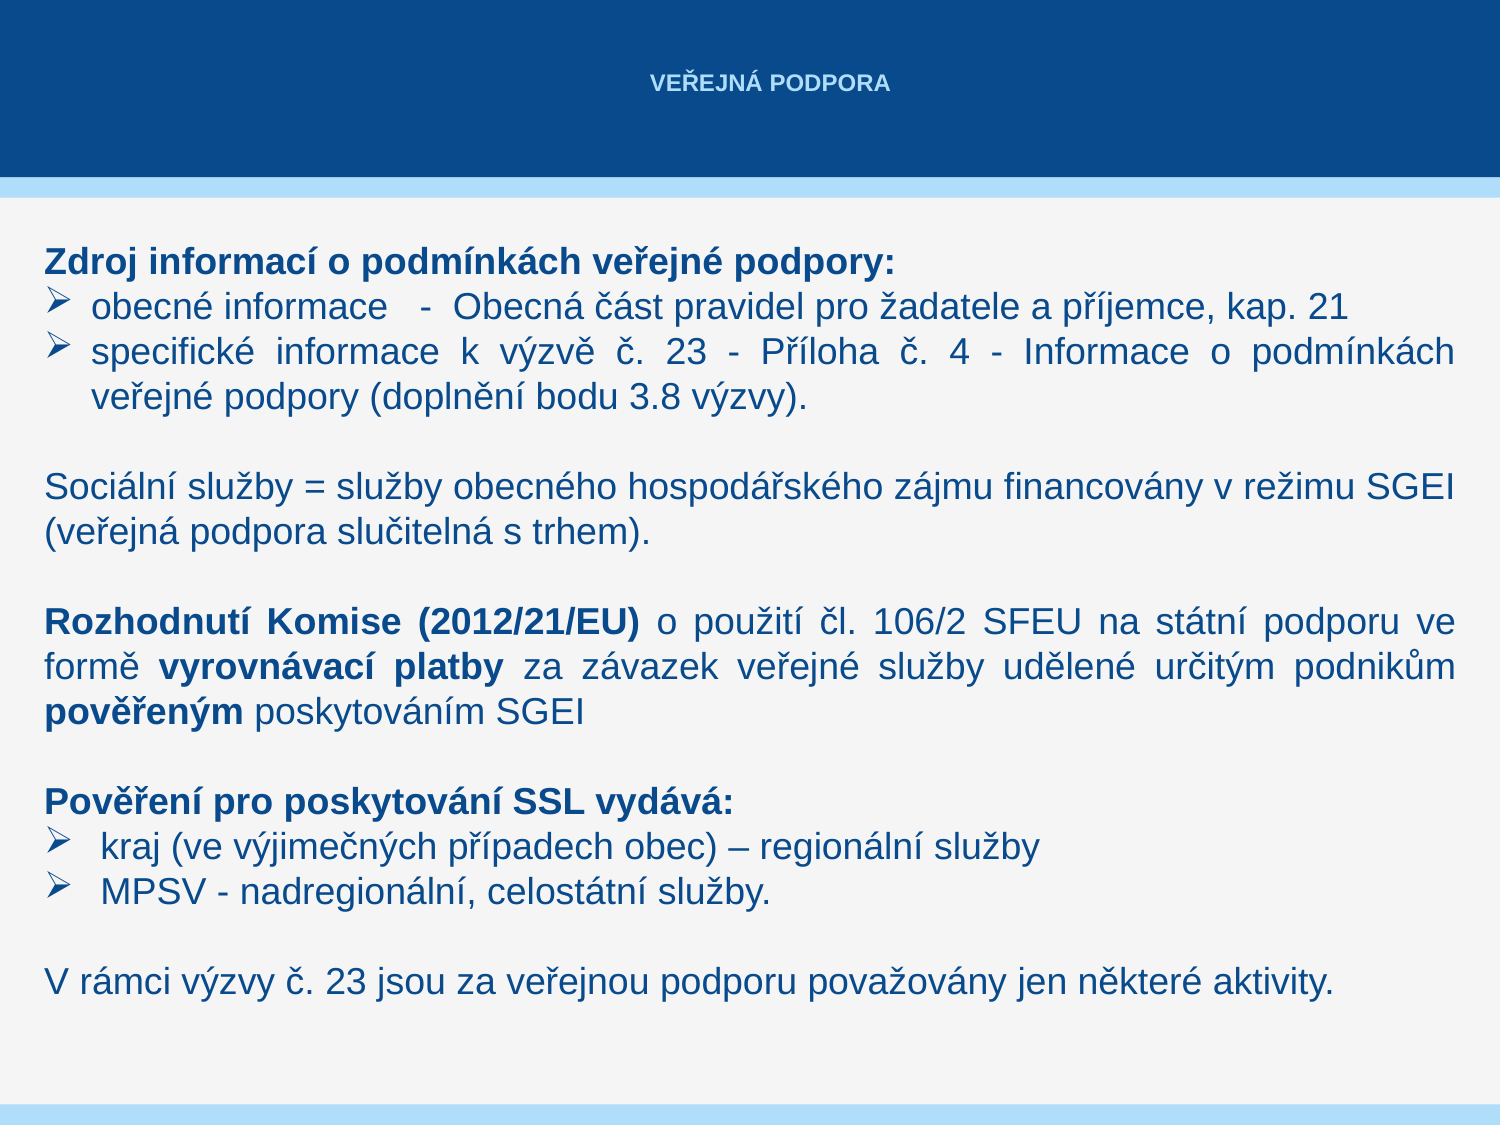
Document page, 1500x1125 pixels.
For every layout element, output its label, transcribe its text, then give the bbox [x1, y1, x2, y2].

title Veřejná podpora [135, 66, 1411, 126]
text_box Zdroj informací o podmínkách veřejné podpory: obecné informace - Obecná část pravidel pro žadatele a příjemce, kap. 21 specifické informace k výzvě č. 23 - Příloha č. 4 - Informace o podmínkách veřejné podpory (doplnění bodu 3.8 výzvy). Sociální služby = služby obecného hospodářského zájmu financovány v režimu SGEI (veřejná podpora slučitelná s trhem). Rozhodnutí Komise (2012/21/EU) o použití čl. 106/2 SFEU na státní podporu ve formě vyrovnávací platby za závazek veřejné služby udělené určitým podnikům pověřeným poskytováním SGEI Pověření pro poskytování SSL vydává: kraj (ve výjimečných případech obec) – regionální služby MPSV - nadregionální, celostátní služby. V rámci výzvy č. 23 jsou za veřejnou podporu považovány jen některé aktivity. [29, 184, 1471, 1010]
